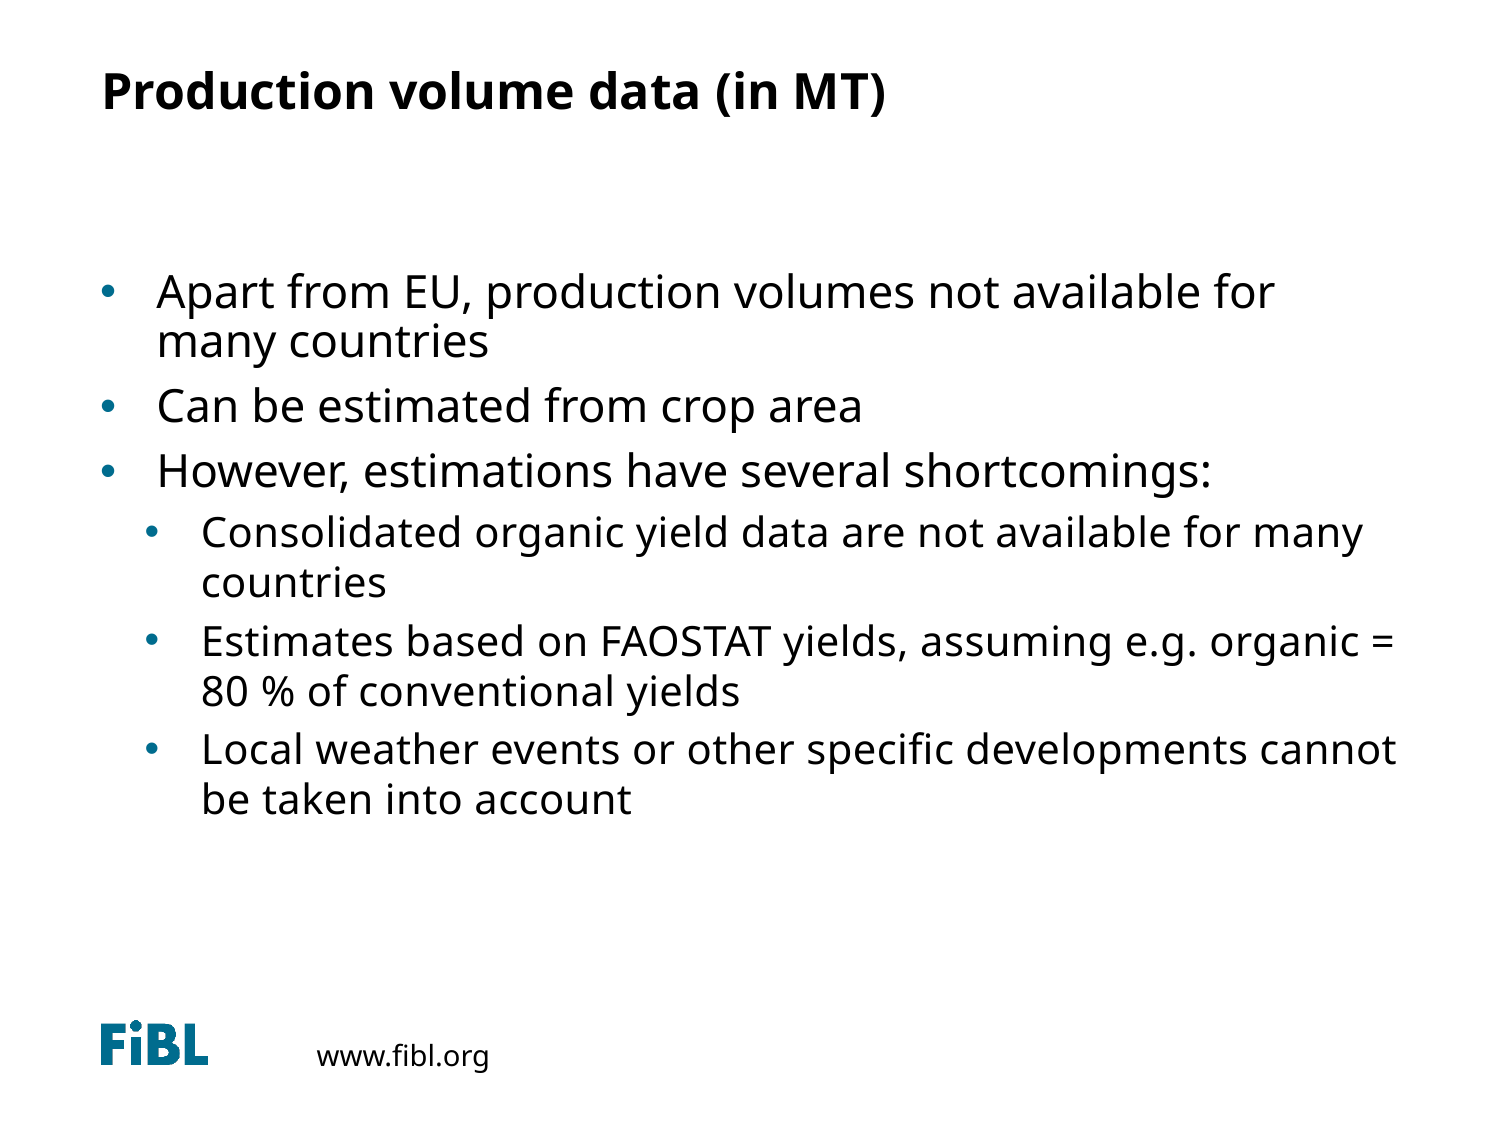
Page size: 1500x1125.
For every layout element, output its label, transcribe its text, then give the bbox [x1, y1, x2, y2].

picture [159, 1049, 168, 1056]
picture [101, 1020, 208, 1065]
picture [159, 1032, 165, 1039]
title Production volume data (in MT) [101, 66, 1399, 170]
list Apart from EU, production volumes not available for many countries Can be estimated from crop area However, estimations have several shortcomings: Consolidated organic yield data are not available for many countries Estimates based on FAOSTAT yields, assuming e.g. organic = 80 % of conventional yields Local weather events or other specific developments cannot be taken into account [100, 268, 1400, 976]
